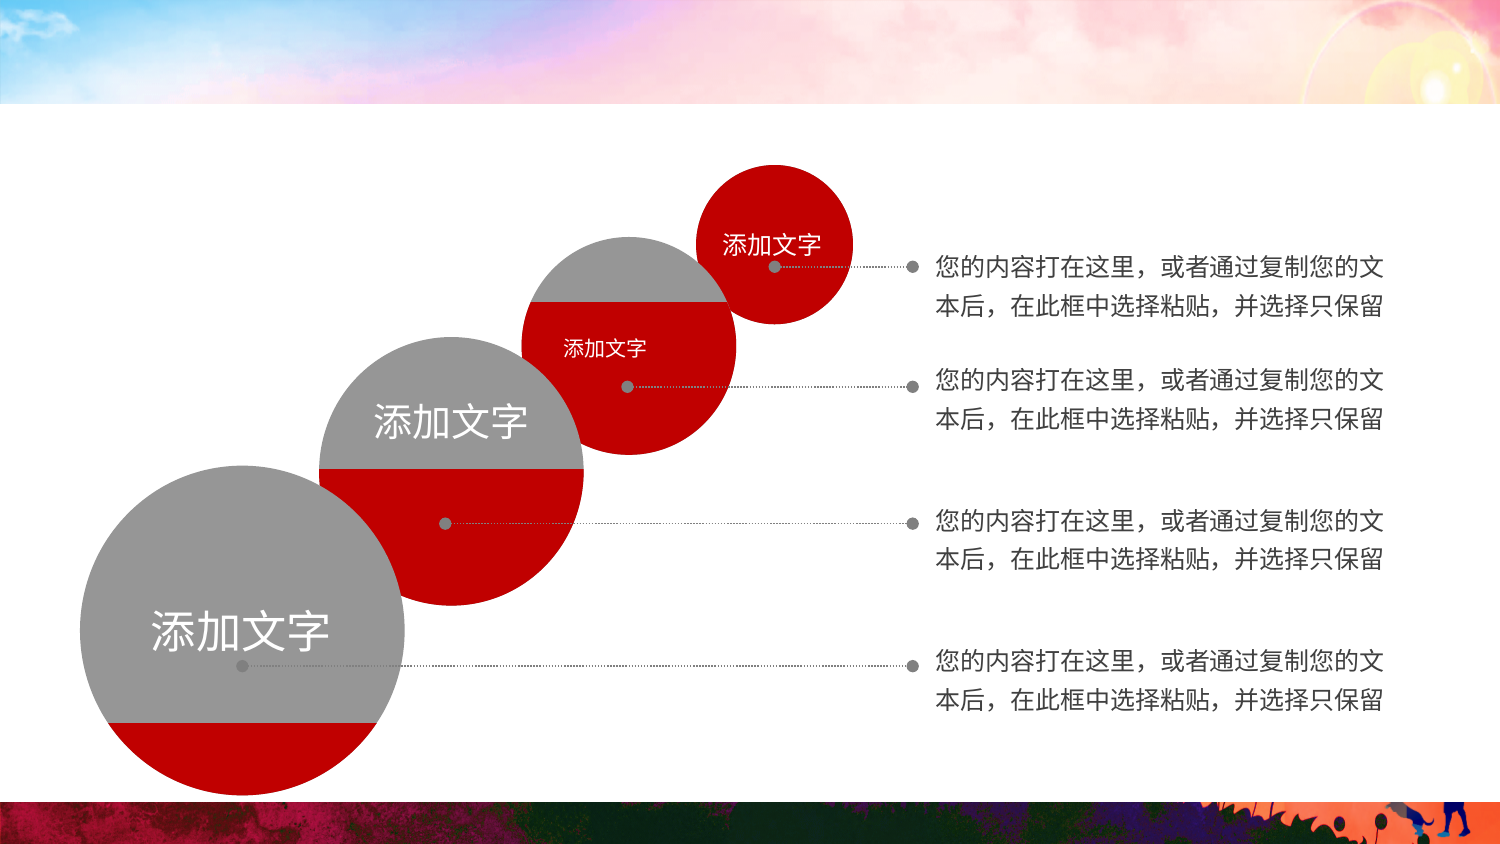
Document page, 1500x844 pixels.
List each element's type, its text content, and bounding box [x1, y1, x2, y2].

text_box [521, 302, 737, 455]
text_box [79, 465, 405, 724]
text_box 您的内容打在这里，或者通过复制您的文本后，在此框中选择粘贴，并选择只保留 [923, 490, 1421, 580]
text_box [319, 337, 584, 469]
text_box [319, 469, 584, 606]
text_box 添加文字 [710, 223, 835, 266]
text_box 添加文字 [551, 329, 660, 367]
text_box 您的内容打在这里，或者通过复制您的文本后，在此框中选择粘贴，并选择只保留 [923, 349, 1421, 440]
text_box 您的内容打在这里，或者通过复制您的文本后，在此框中选择粘贴，并选择只保留 [923, 630, 1421, 721]
picture [0, 0, 1500, 104]
text_box 添加文字 [362, 391, 543, 450]
text_box [108, 723, 377, 796]
text_box [530, 236, 728, 302]
text_box 您的内容打在这里，或者通过复制您的文本后，在此框中选择粘贴，并选择只保留 [923, 236, 1421, 327]
text_box 添加文字 [139, 597, 344, 664]
picture [0, 802, 1500, 844]
text_box [696, 165, 853, 325]
